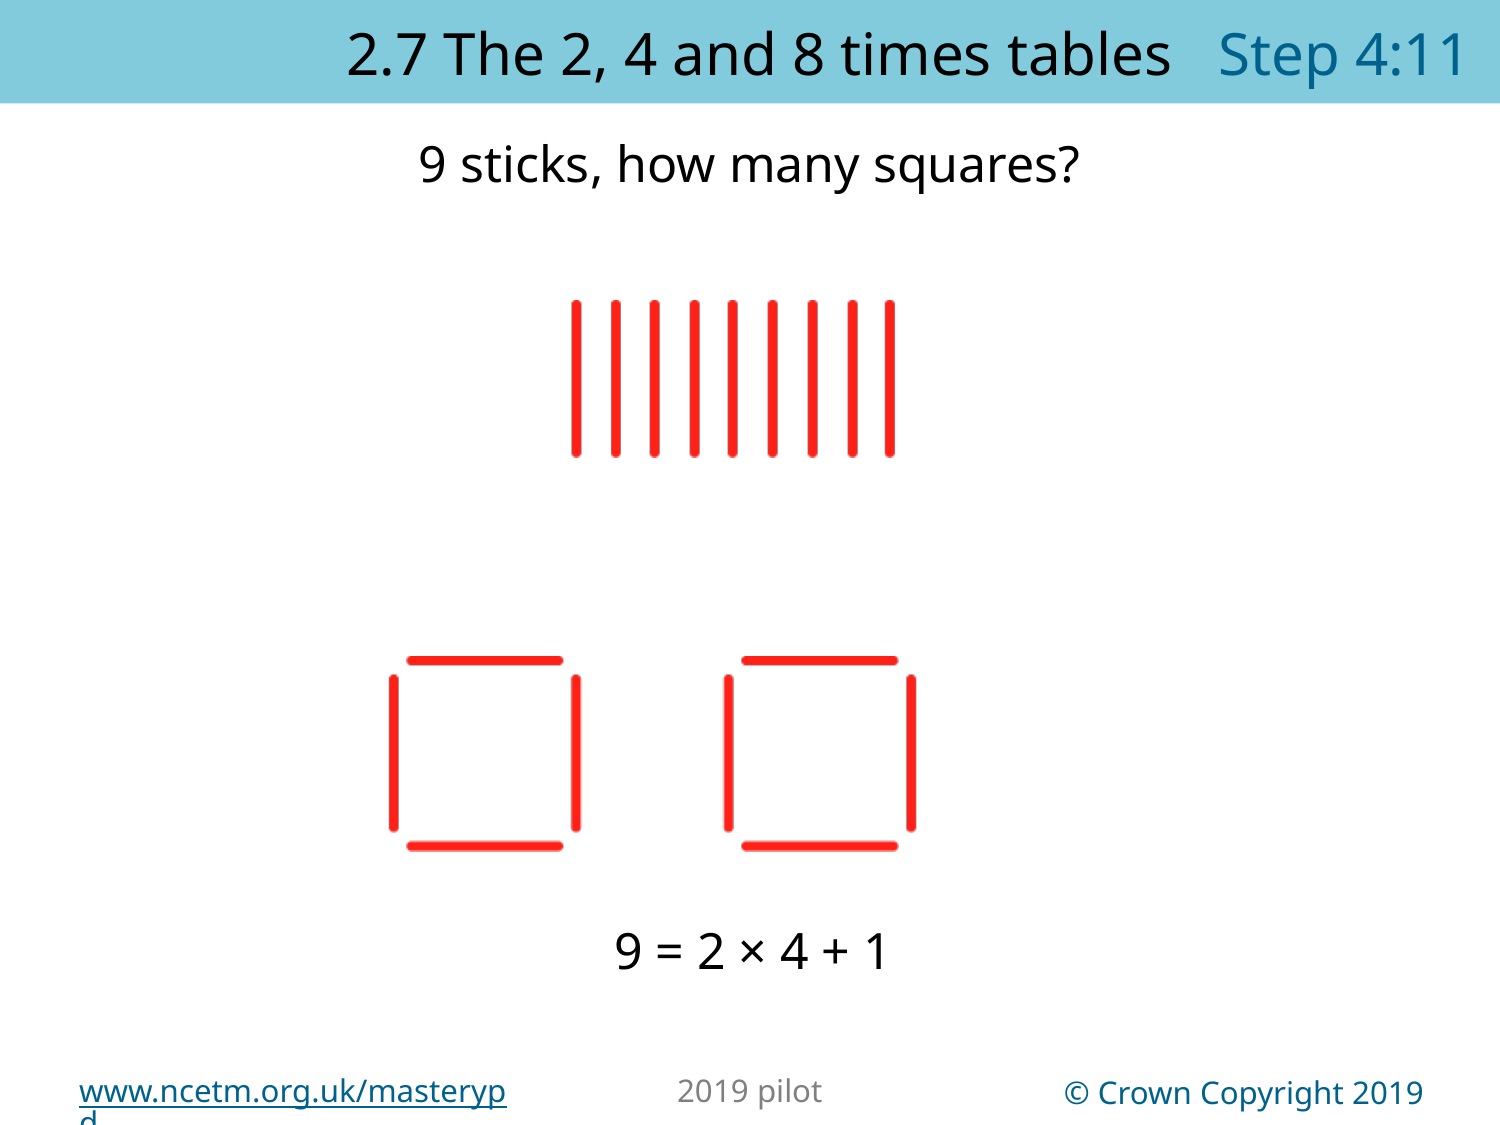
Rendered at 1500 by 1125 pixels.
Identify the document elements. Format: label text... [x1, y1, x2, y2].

text_box 9 = 2 × 4 + 1 [97, 911, 1409, 987]
picture [717, 300, 789, 458]
picture [796, 300, 869, 458]
picture [690, 656, 987, 852]
list 2.7 The 2, 4 and 8 times tables Step 4:11 [0, 0, 1500, 104]
picture [106, 656, 656, 852]
text_box 9 sticks, how many squares? [94, 125, 1406, 201]
picture [873, 300, 921, 458]
picture [560, 300, 633, 458]
picture [638, 300, 711, 458]
